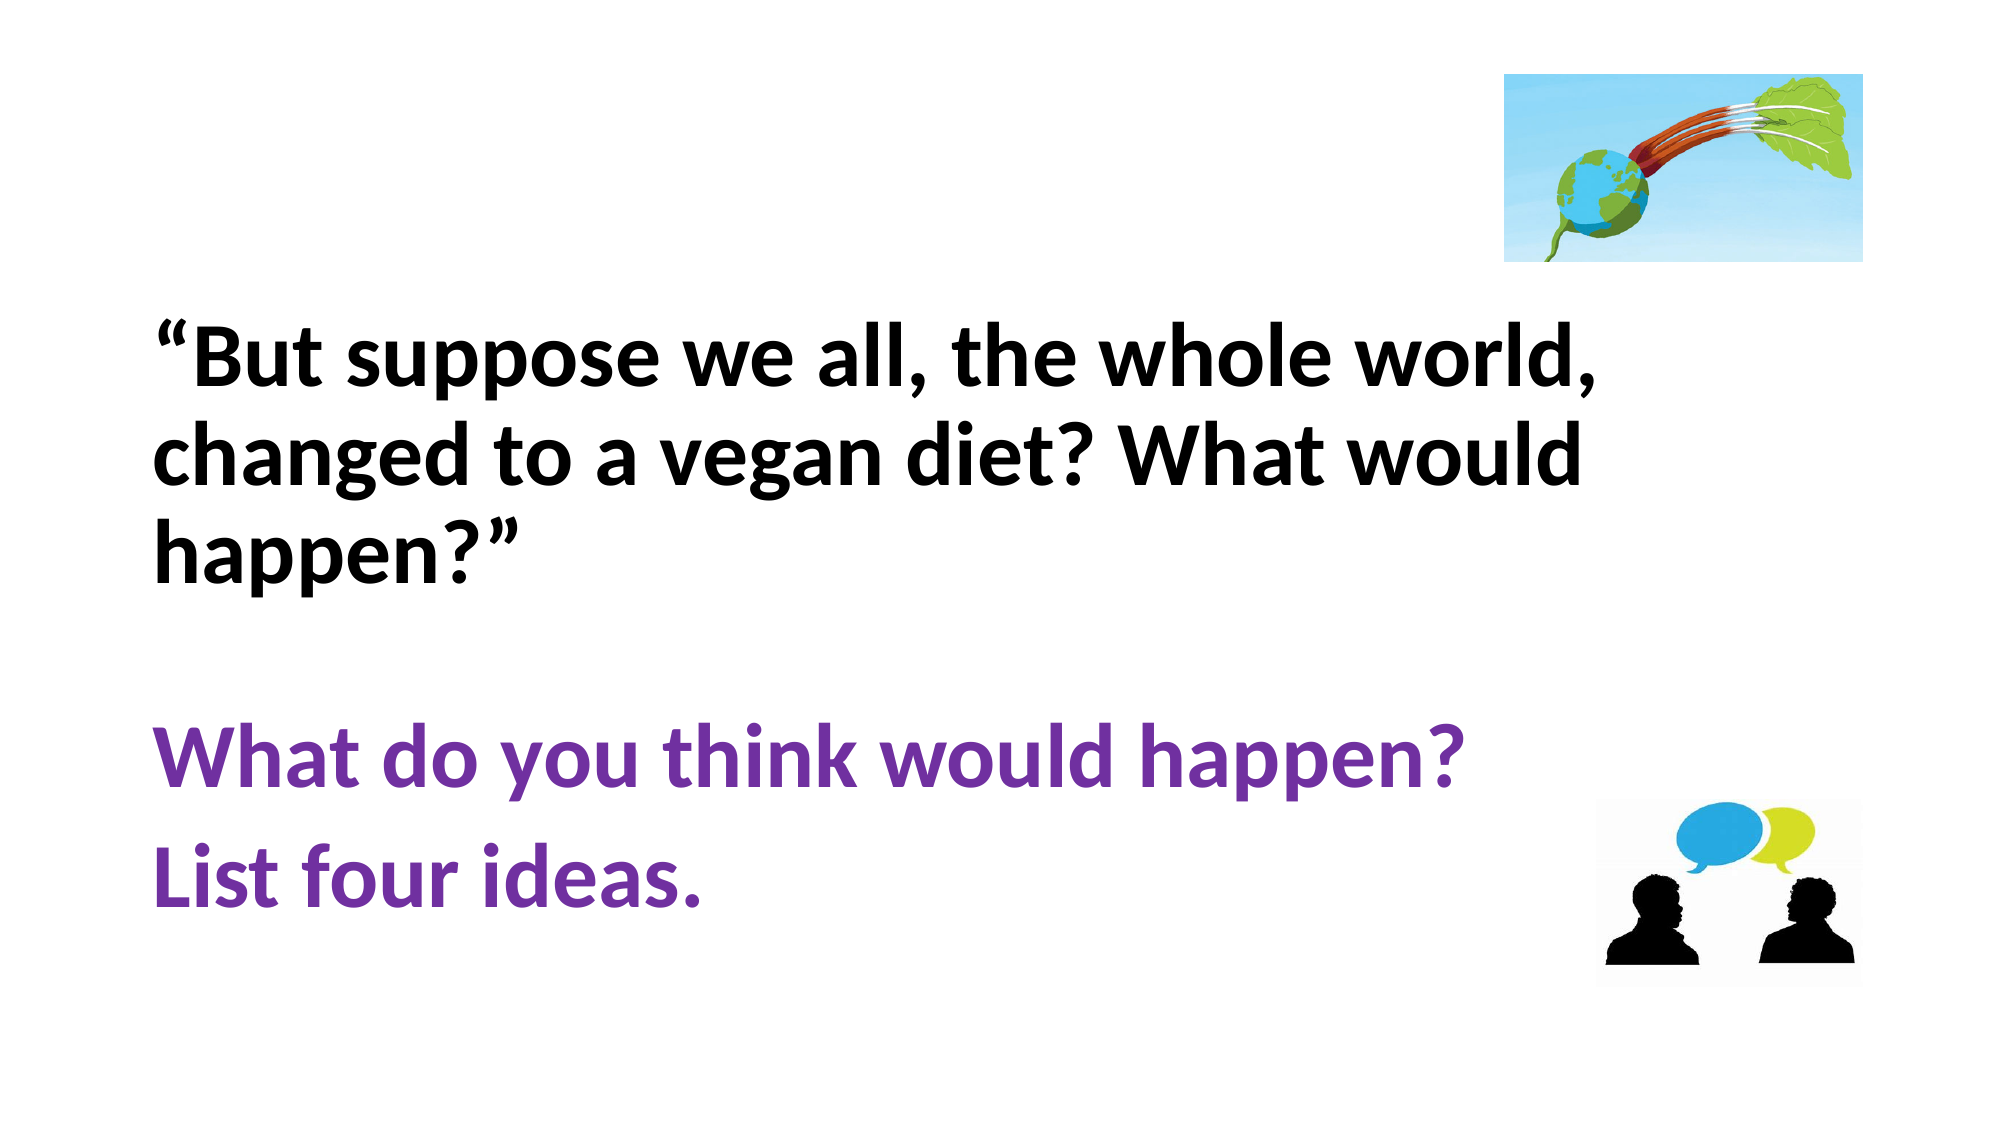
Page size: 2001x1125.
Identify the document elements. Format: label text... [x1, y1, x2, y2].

picture [1504, 74, 1863, 262]
picture [1596, 799, 1863, 987]
list “But suppose we all, the whole world, changed to a vegan diet? What would happen?” What do you think would happen? List four ideas. [137, 299, 1863, 1014]
